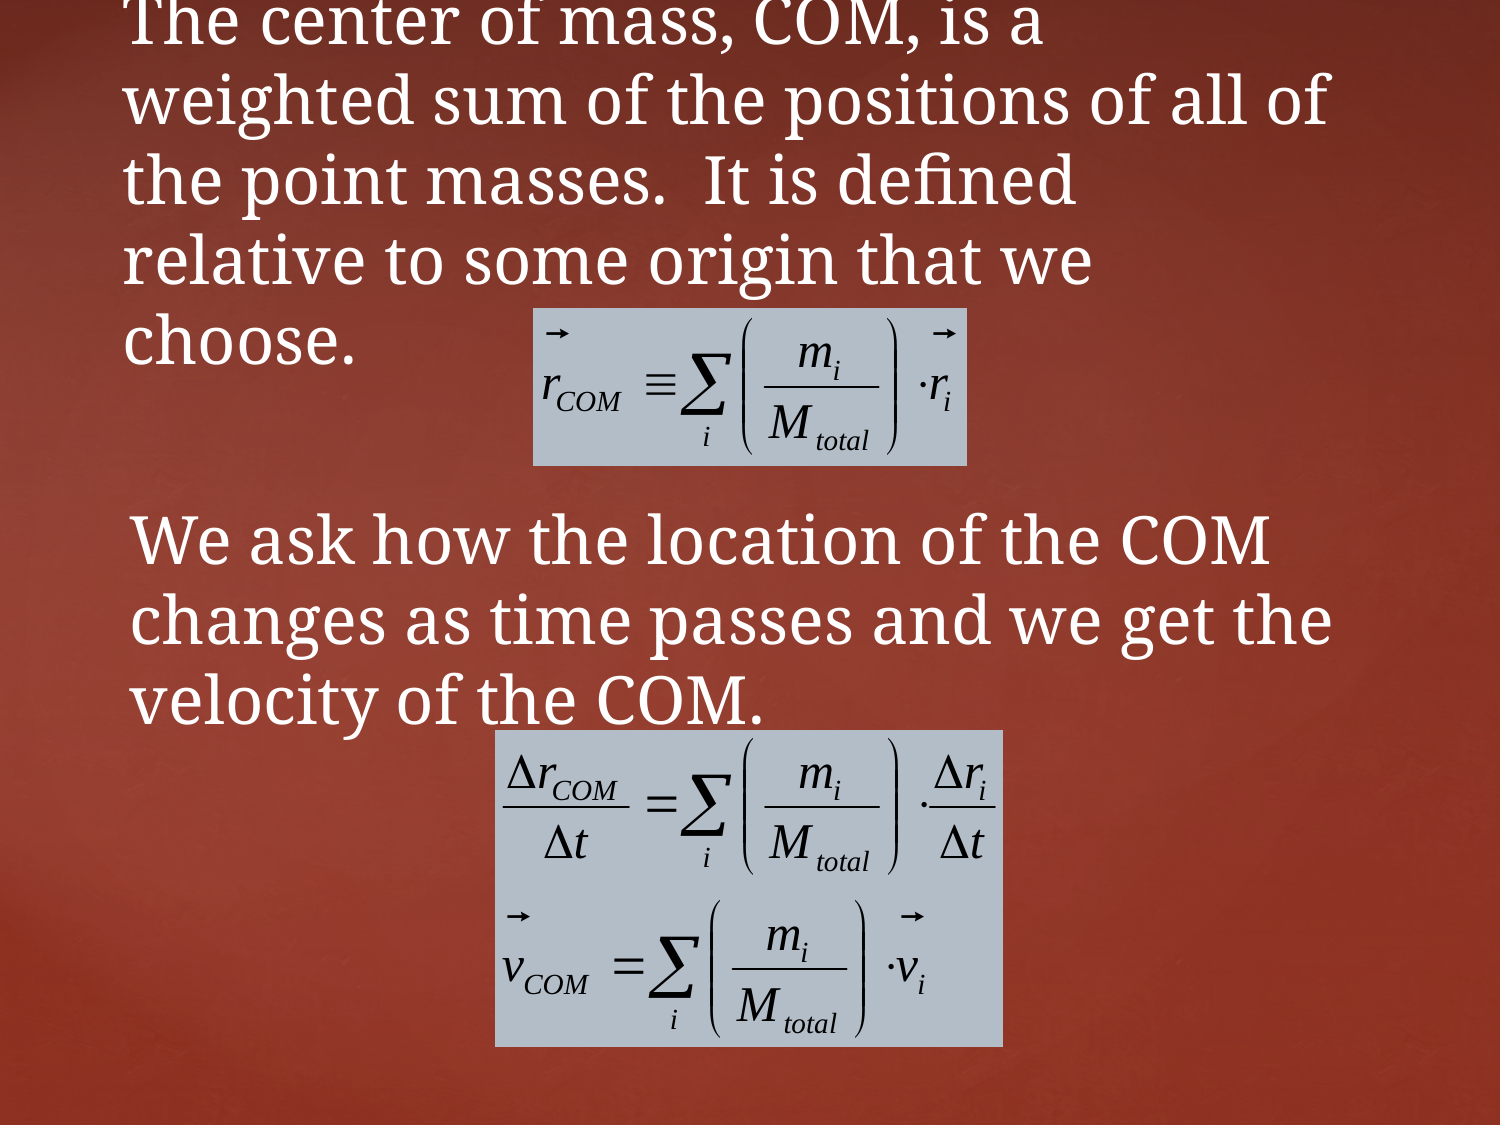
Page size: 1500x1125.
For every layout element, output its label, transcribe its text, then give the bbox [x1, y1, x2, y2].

title The center of mass, COM, is a weighted sum of the positions of all of the point masses. It is defined relative to some origin that we choose. [107, 67, 1346, 385]
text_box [532, 306, 968, 467]
text_box We ask how the location of the COM changes as time passes and we get the velocity of the COM. [114, 517, 1353, 745]
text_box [494, 729, 1004, 1048]
